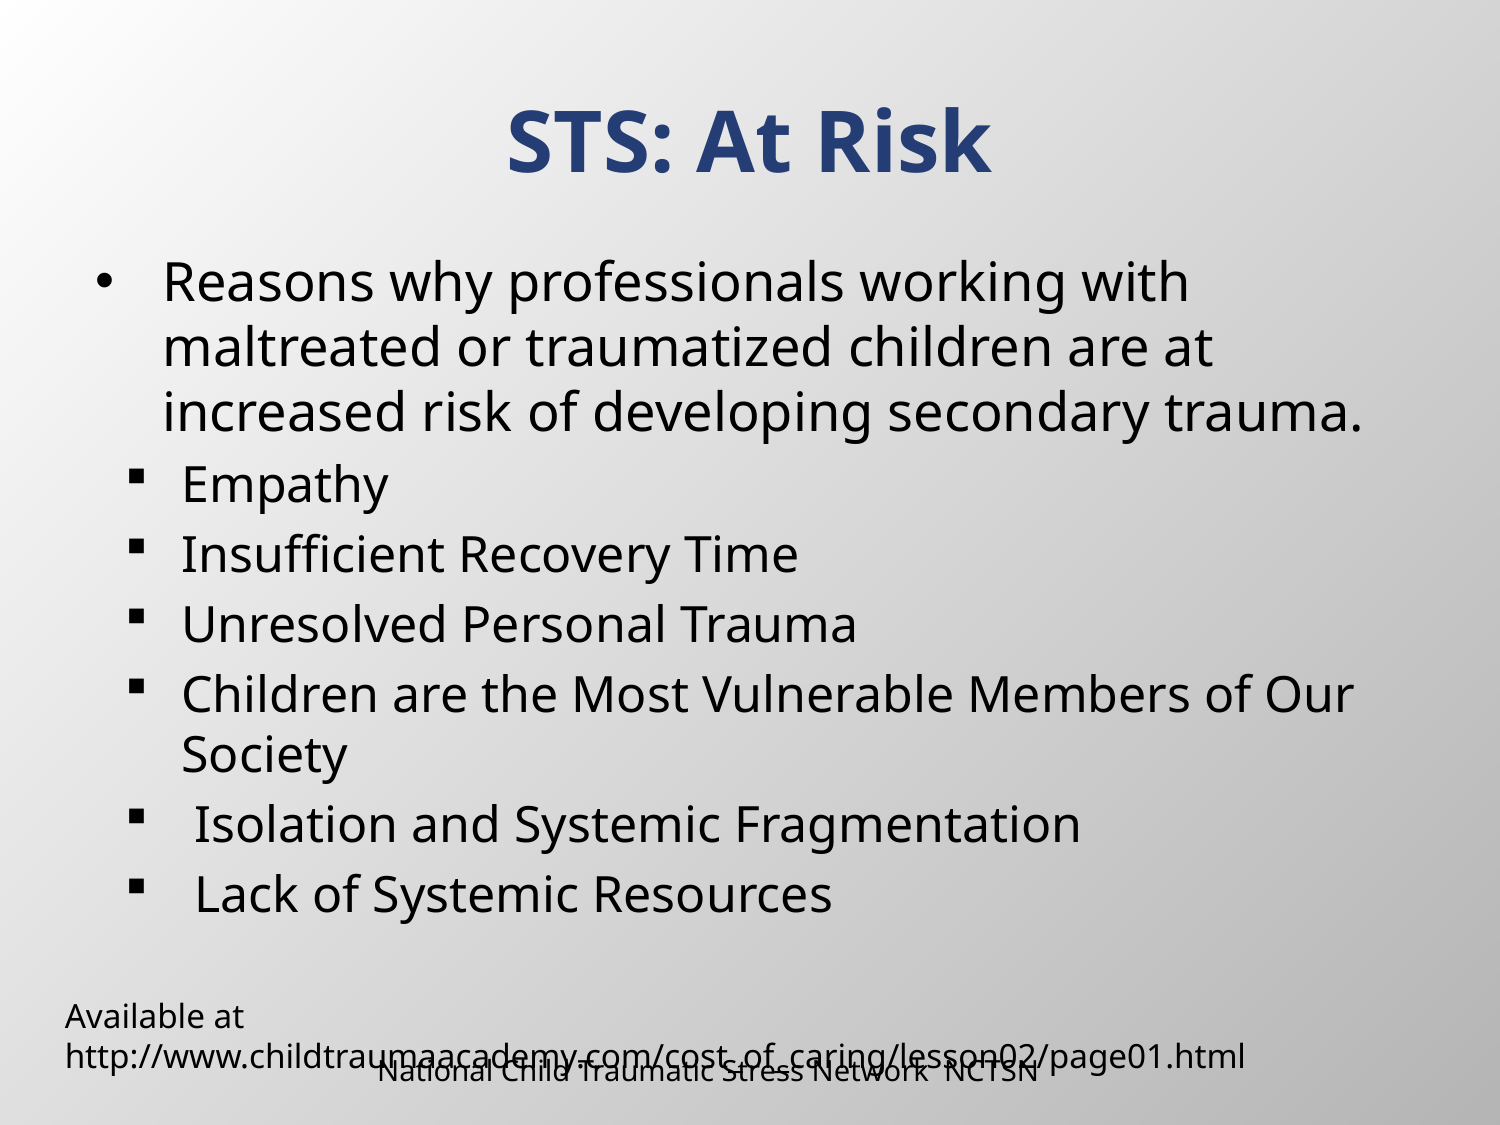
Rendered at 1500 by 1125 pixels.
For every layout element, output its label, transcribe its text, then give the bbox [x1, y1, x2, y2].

text_box National Child Traumatic Stress Network NCTSN [362, 1045, 1188, 1095]
title STS: At Risk [75, 45, 1425, 233]
list Reasons why professionals working with maltreated or traumatized children are at increased risk of developing secondary trauma. Empathy Insufficient Recovery Time Unresolved Personal Trauma Children are the Most Vulnerable Members of Our Society Isolation and Systemic Fragmentation Lack of Systemic Resources [57, 239, 1475, 1015]
text_box Available at http://www.childtraumaacademy.com/cost_of_caring/lesson02/page01.html [50, 987, 1450, 1083]
